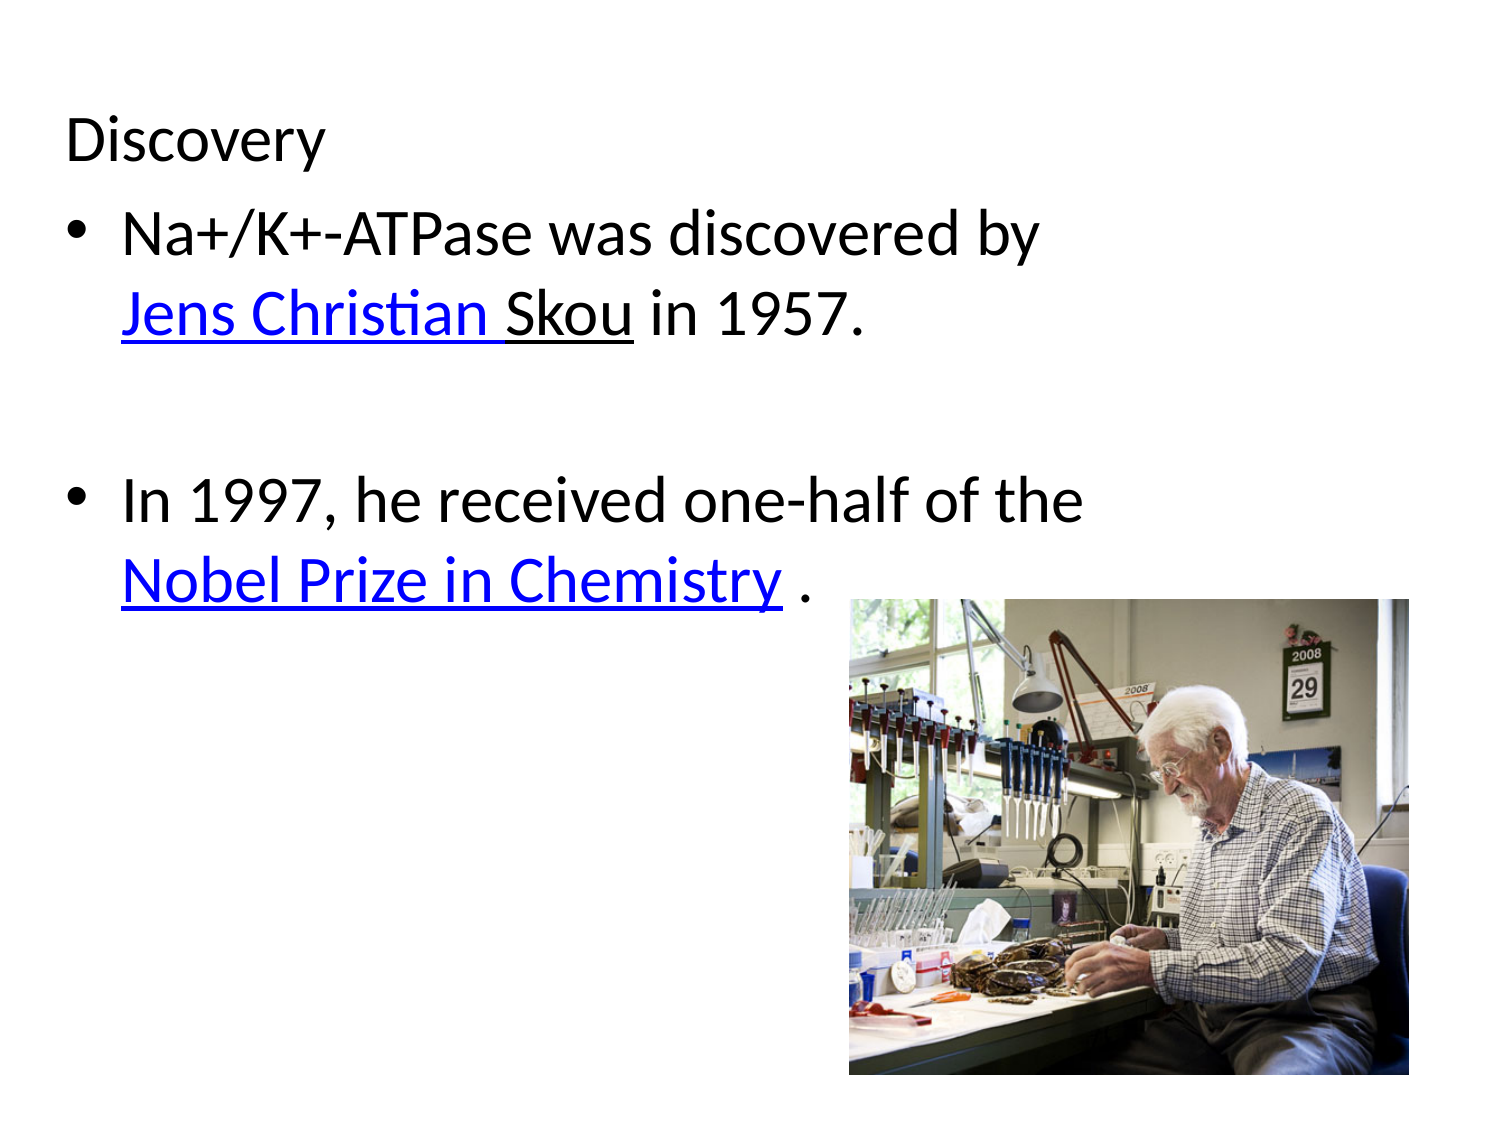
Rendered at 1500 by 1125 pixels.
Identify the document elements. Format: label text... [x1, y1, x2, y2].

list Discovery Na+/K+-ATPase was discovered by Jens Christian Skou in 1957. In 1997, he received one-half of the Nobel Prize in Chemistry . [50, 87, 1450, 830]
picture [849, 599, 1410, 1076]
